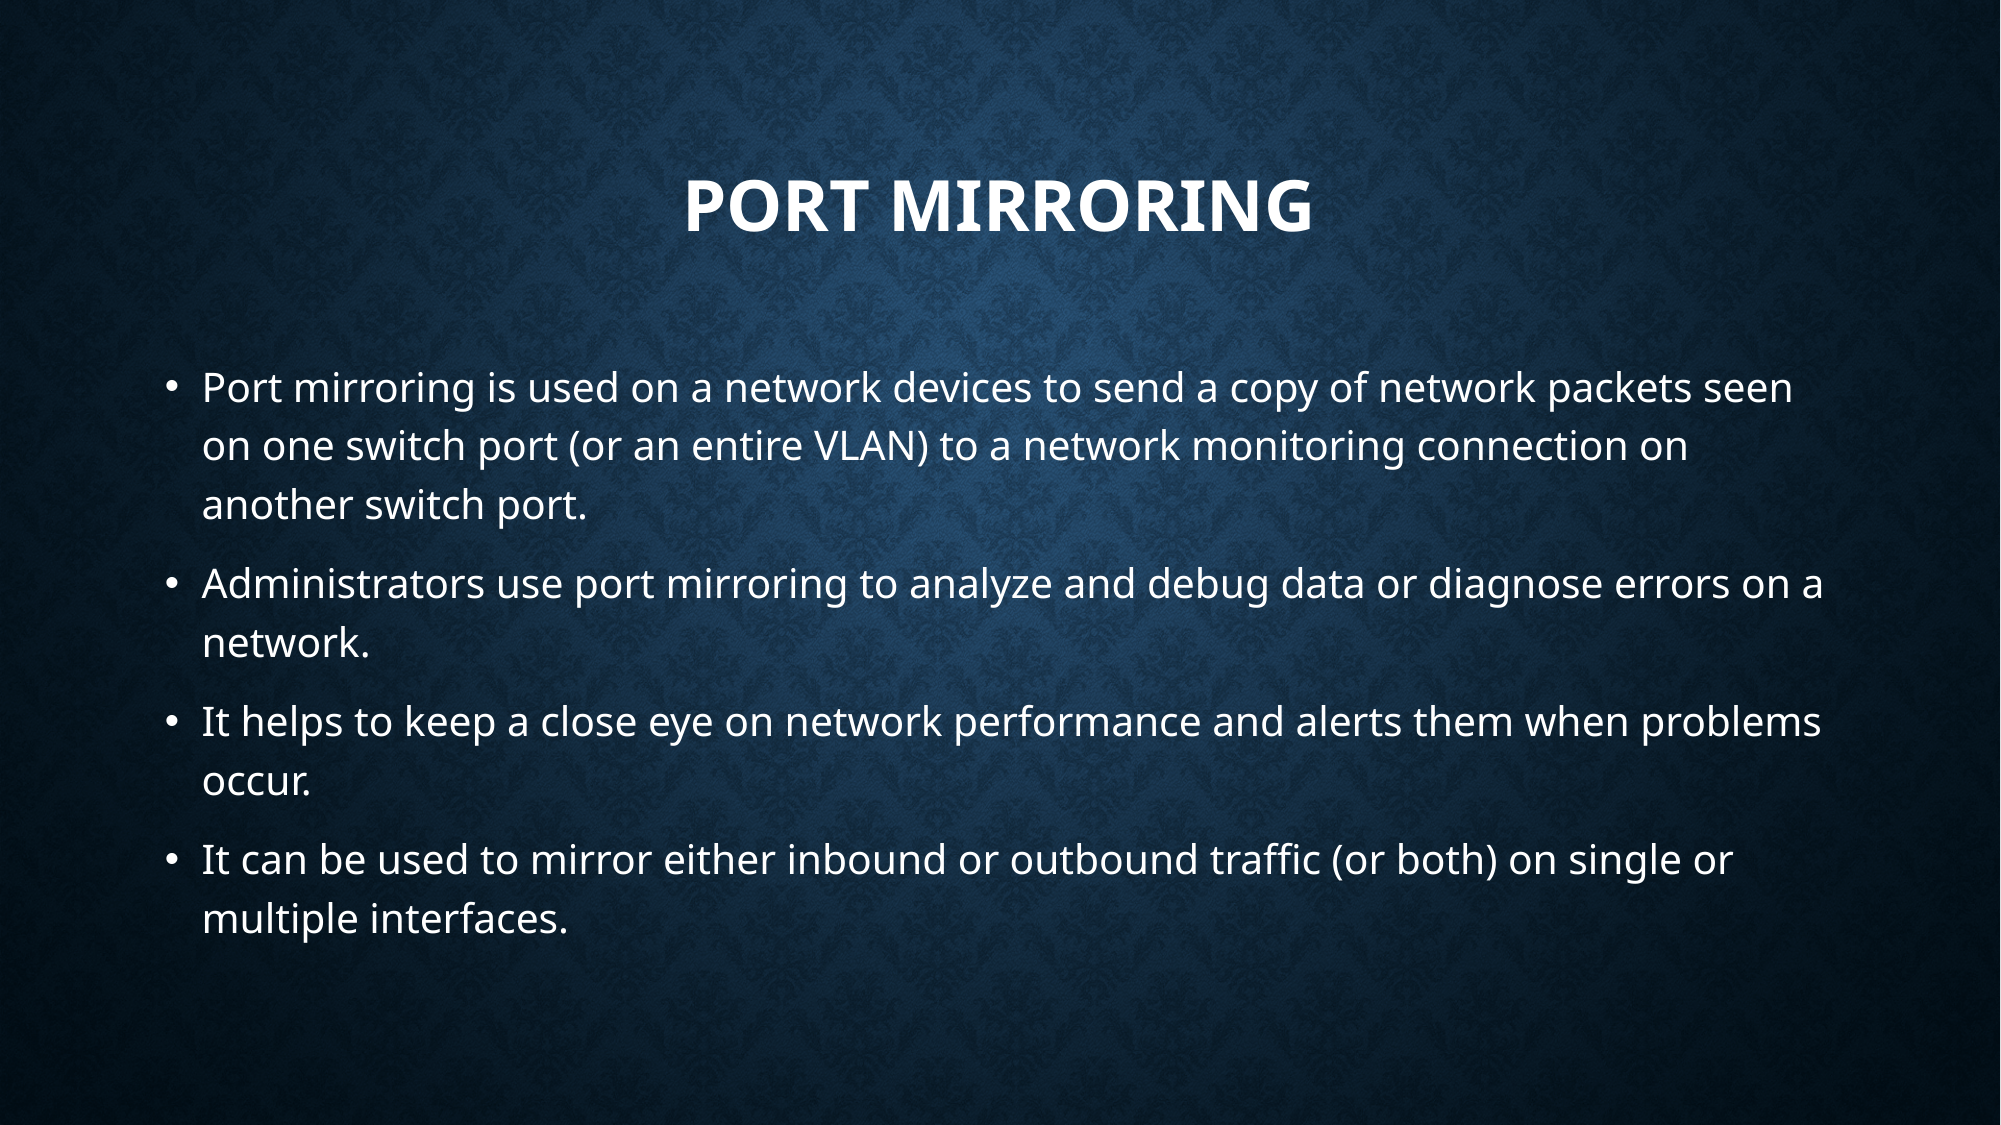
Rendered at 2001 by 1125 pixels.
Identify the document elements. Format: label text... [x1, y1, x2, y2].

title Port Mirroring [149, 99, 1849, 318]
list Port mirroring is used on a network devices to send a copy of network packets seen on one switch port (or an entire VLAN) to a network monitoring connection on another switch port. Administrators use port mirroring to analyze and debug data or diagnose errors on a network. It helps to keep a close eye on network performance and alerts them when problems occur. It can be used to mirror either inbound or outbound traffic (or both) on single or multiple interfaces. [149, 343, 1849, 950]
